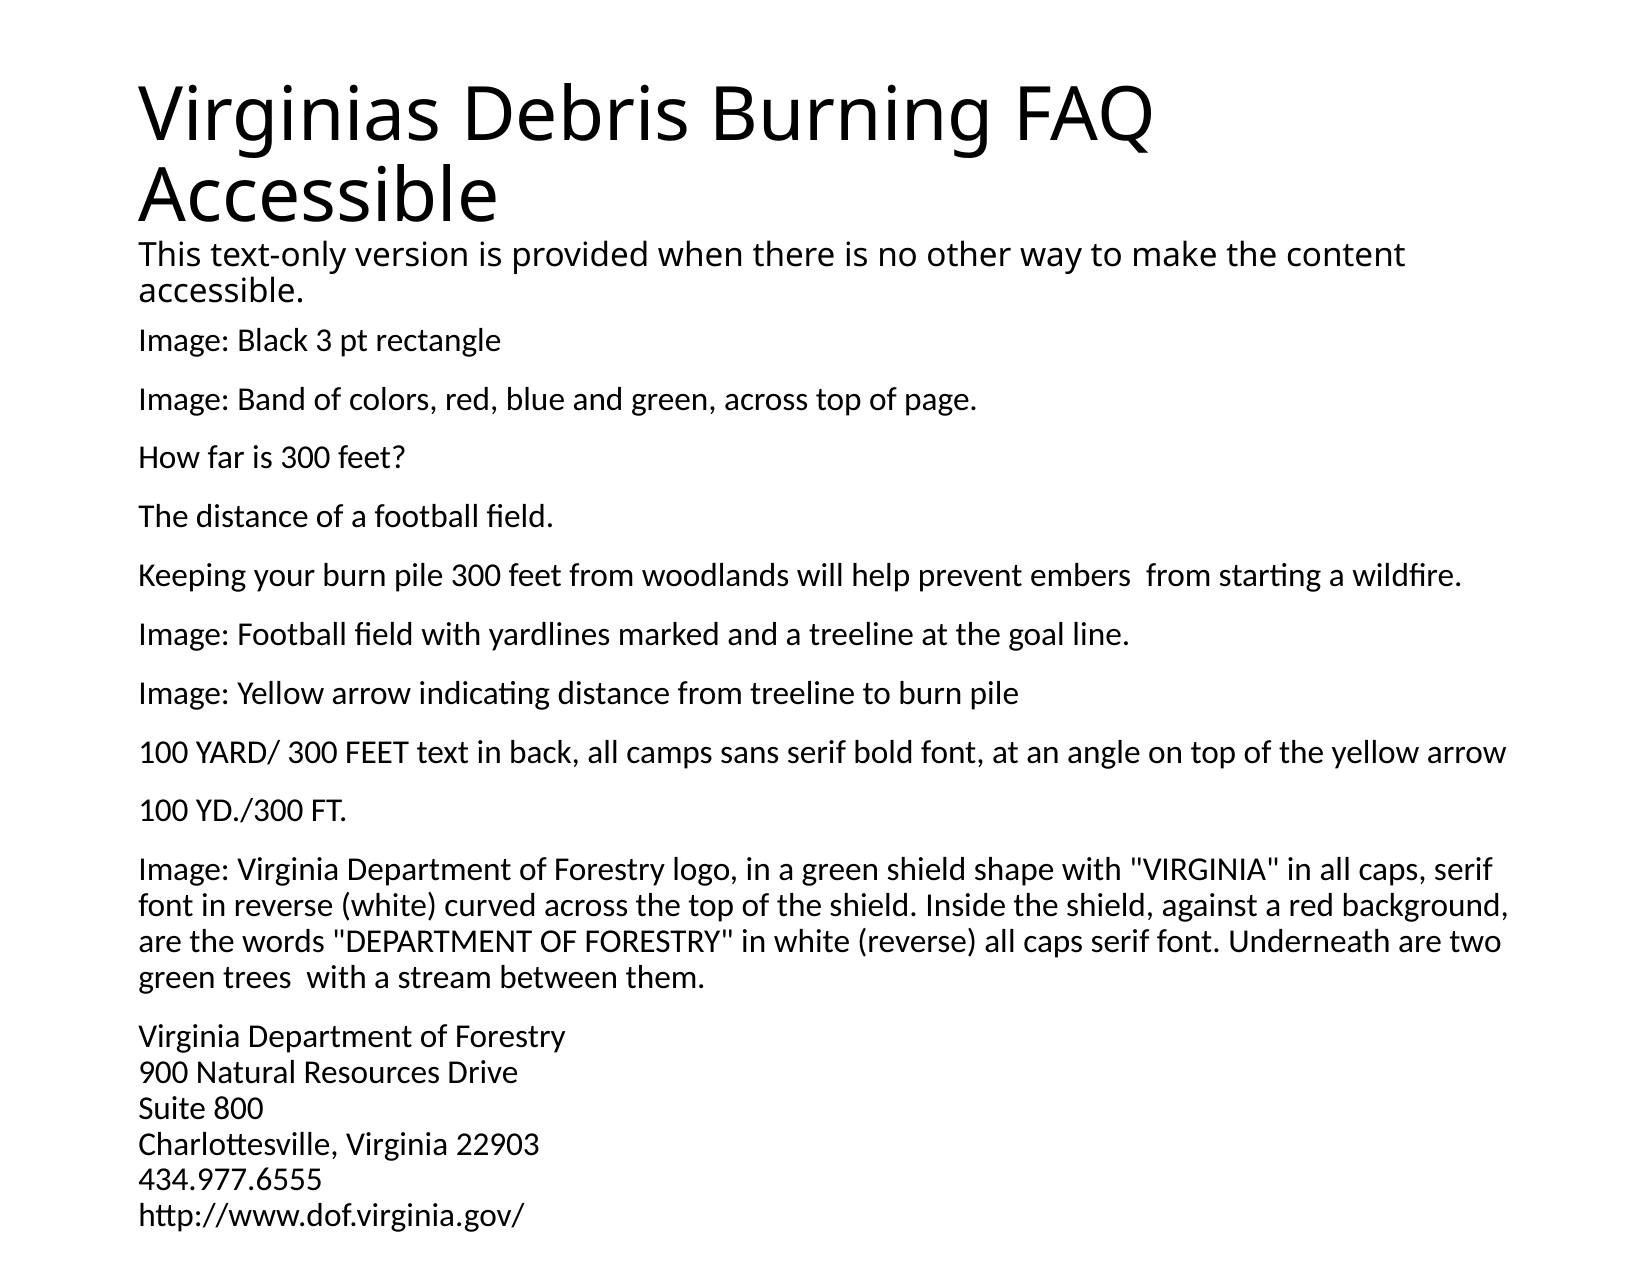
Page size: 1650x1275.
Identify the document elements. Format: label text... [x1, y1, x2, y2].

title Virginias Debris Burning FAQ Accessible This text-only version is provided when there is no other way to make the content accessible. [123, 134, 1547, 292]
list Image: Black 3 pt rectangle Image: Band of colors, red, blue and green, across top of page. How far is 300 feet? The distance of a football field. Keeping your burn pile 300 feet from woodlands will help prevent embers from starting a wildfire. Image: Football field with yardlines marked and a treeline at the goal line. Image: Yellow arrow indicating distance from treeline to burn pile 100 YARD/ 300 FEET text in back, all camps sans serif bold font, at an angle on top of the yellow arrow 100 YD./300 FT. Image: Virginia Department of Forestry logo, in a green shield shape with "VIRGINIA" in all caps, serif font in reverse (white) curved across the top of the shield. Inside the shield, against a red background, are the words "DEPARTMENT OF FORESTRY" in white (reverse) all caps serif font. Underneath are two green trees with a stream between them. Virginia Department of Forestry 900 Natural Resources Drive Suite 800 Charlottesville, Virginia 22903 434.977.6555 http://www.dof.virginia.gov/ [123, 315, 1547, 1201]
